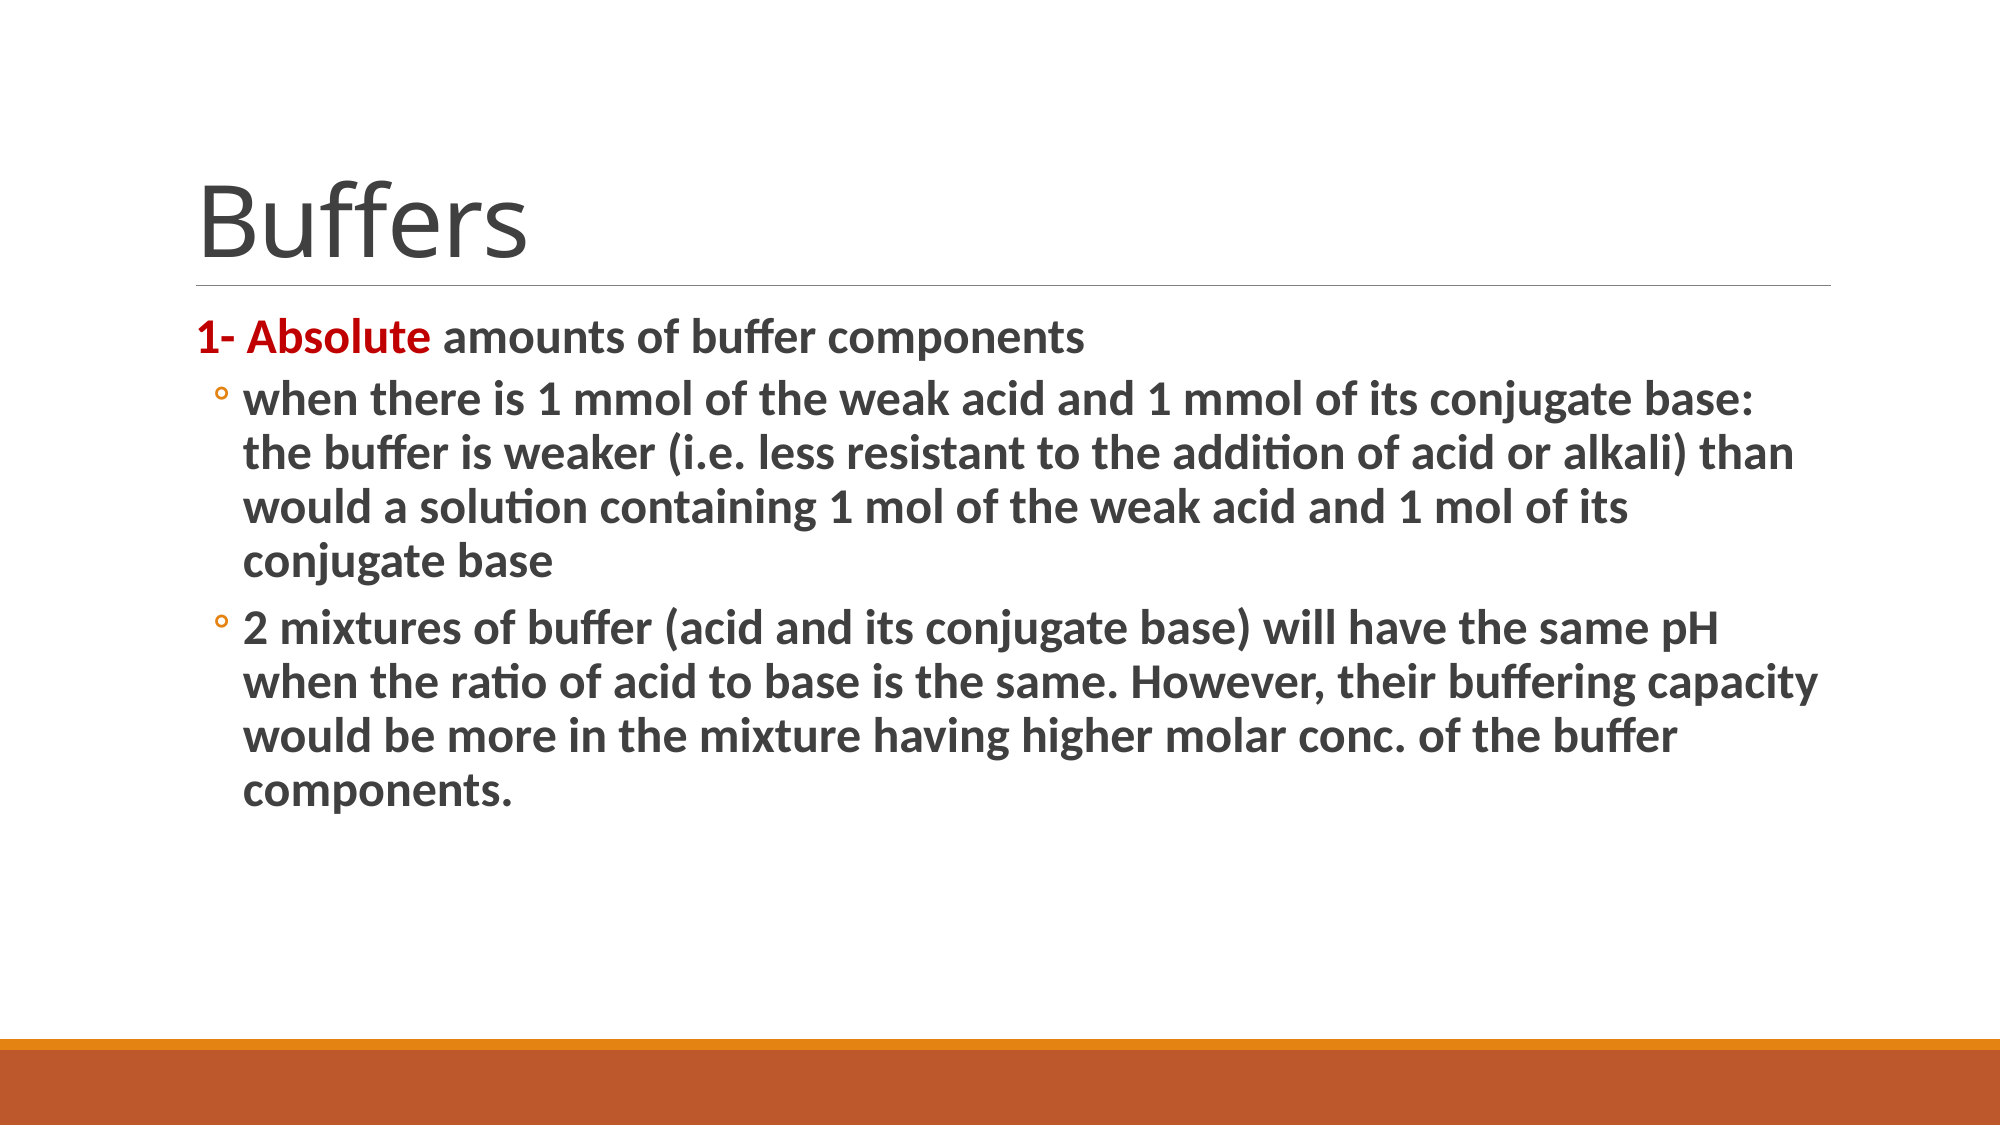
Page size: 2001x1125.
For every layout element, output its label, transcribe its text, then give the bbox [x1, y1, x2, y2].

title Buffers [180, 47, 1830, 285]
list 1- Absolute amounts of buffer components when there is 1 mmol of the weak acid and 1 mmol of its conjugate base: the buffer is weaker (i.e. less resistant to the addition of acid or alkali) than would a solution containing 1 mol of the weak acid and 1 mol of its conjugate base 2 mixtures of buffer (acid and its conjugate base) will have the same pH when the ratio of acid to base is the same. However, their buffering capacity would be more in the mixture having higher molar conc. of the buffer components. [180, 302, 1830, 963]
